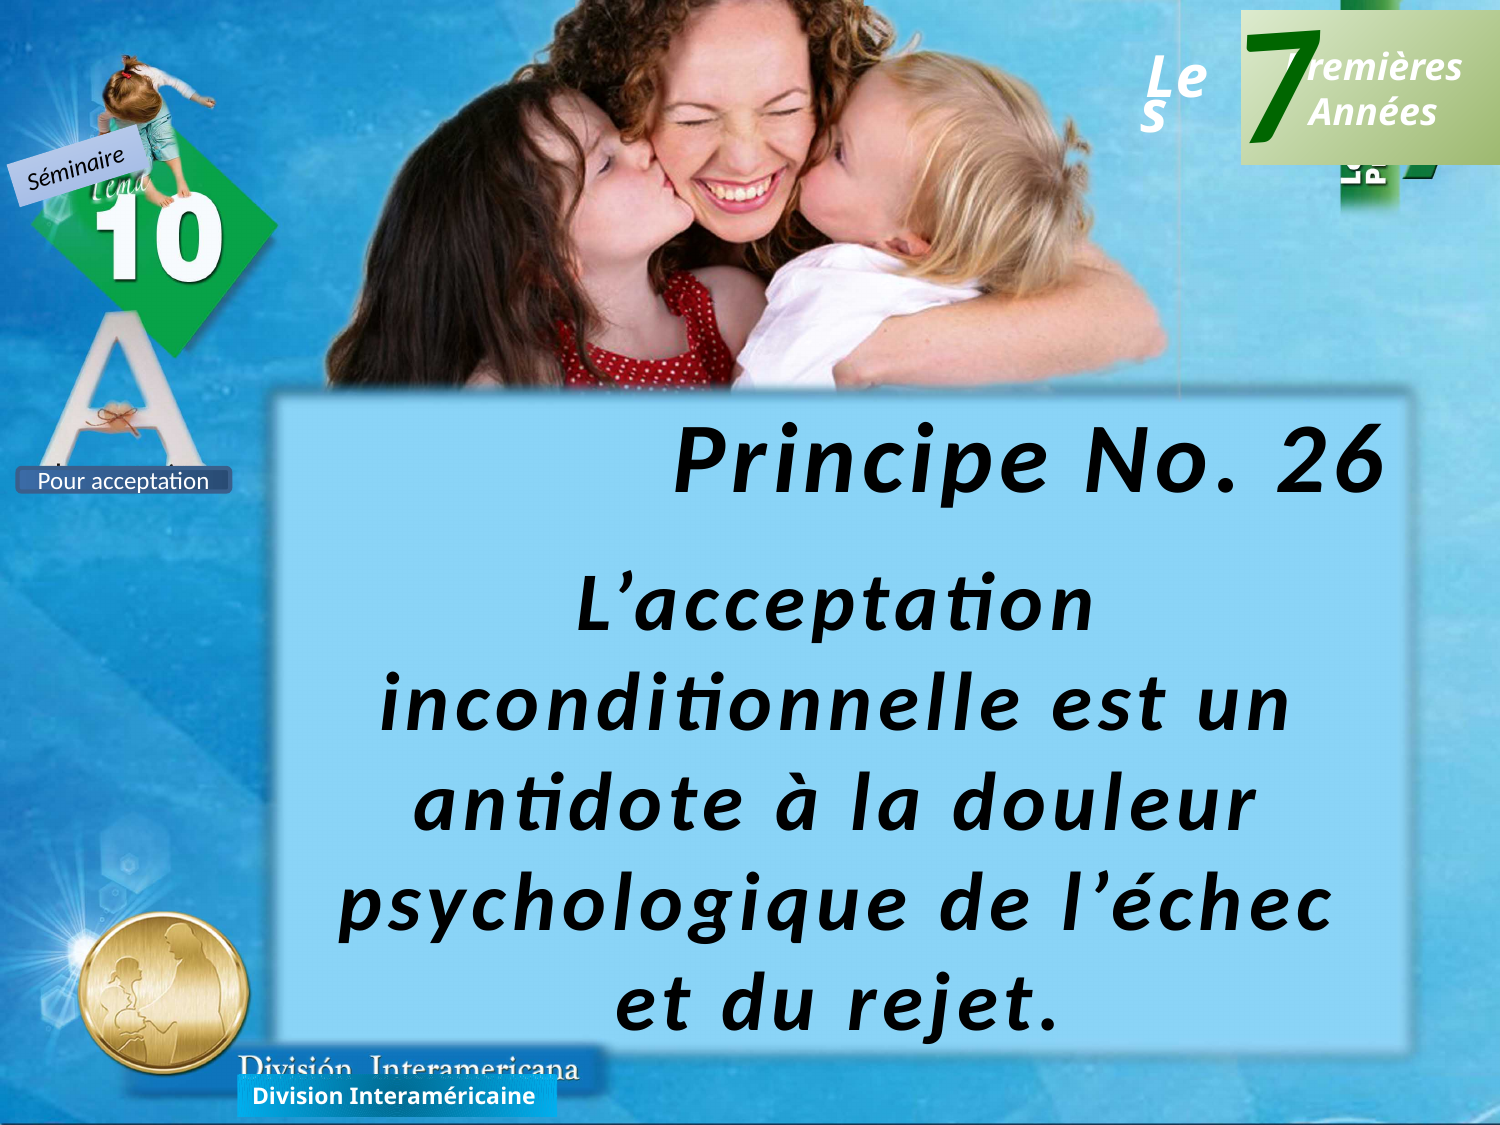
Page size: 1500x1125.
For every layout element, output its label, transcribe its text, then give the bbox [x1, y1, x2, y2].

text_box Principe No. 26 L’acceptation inconditionnelle est un antidote à la douleur psychologique de l’échec et du rejet. [277, 385, 1400, 1055]
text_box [1119, 0, 1500, 185]
text_box Séminaire [6, 124, 150, 208]
text_box Pour acceptation [15, 465, 233, 494]
picture [0, 0, 1500, 1125]
text_box Division Interaméricaine [237, 1074, 558, 1117]
